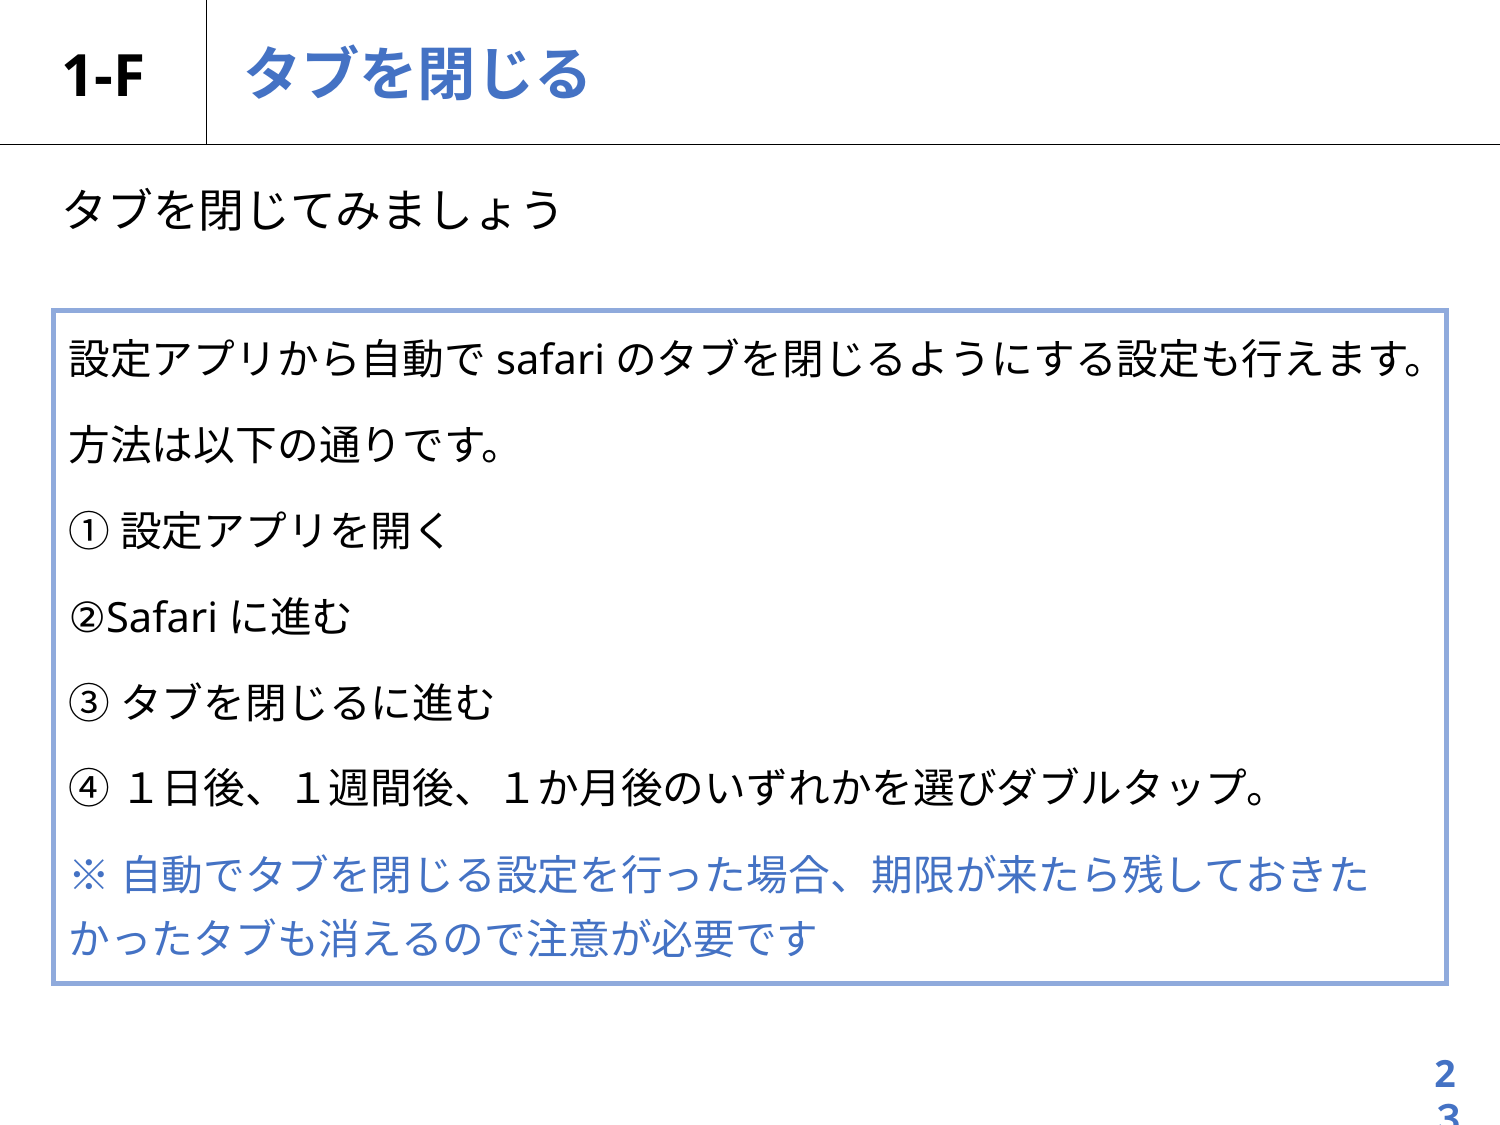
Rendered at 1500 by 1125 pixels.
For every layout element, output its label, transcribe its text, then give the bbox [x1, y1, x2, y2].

text_box 設定アプリから自動でsafariのタブを閉じるようにする設定も行えます。 方法は以下の通りです。 ①設定アプリを開く ②Safariに進む ③タブを閉じるに進む ④１日後、１週間後、１か月後のいずれかを選びダブルタップ。 ※自動でタブを閉じる設定を行った場合、期限が来たら残しておきたかったタブも消えるので注意が必要です [52, 309, 1448, 984]
text_box タブを閉じてみましょう [46, 180, 1422, 274]
text_box 2３ [1402, 1065, 1497, 1125]
text_box タブを閉じる [228, 36, 1472, 116]
title 1-F [0, 0, 207, 147]
